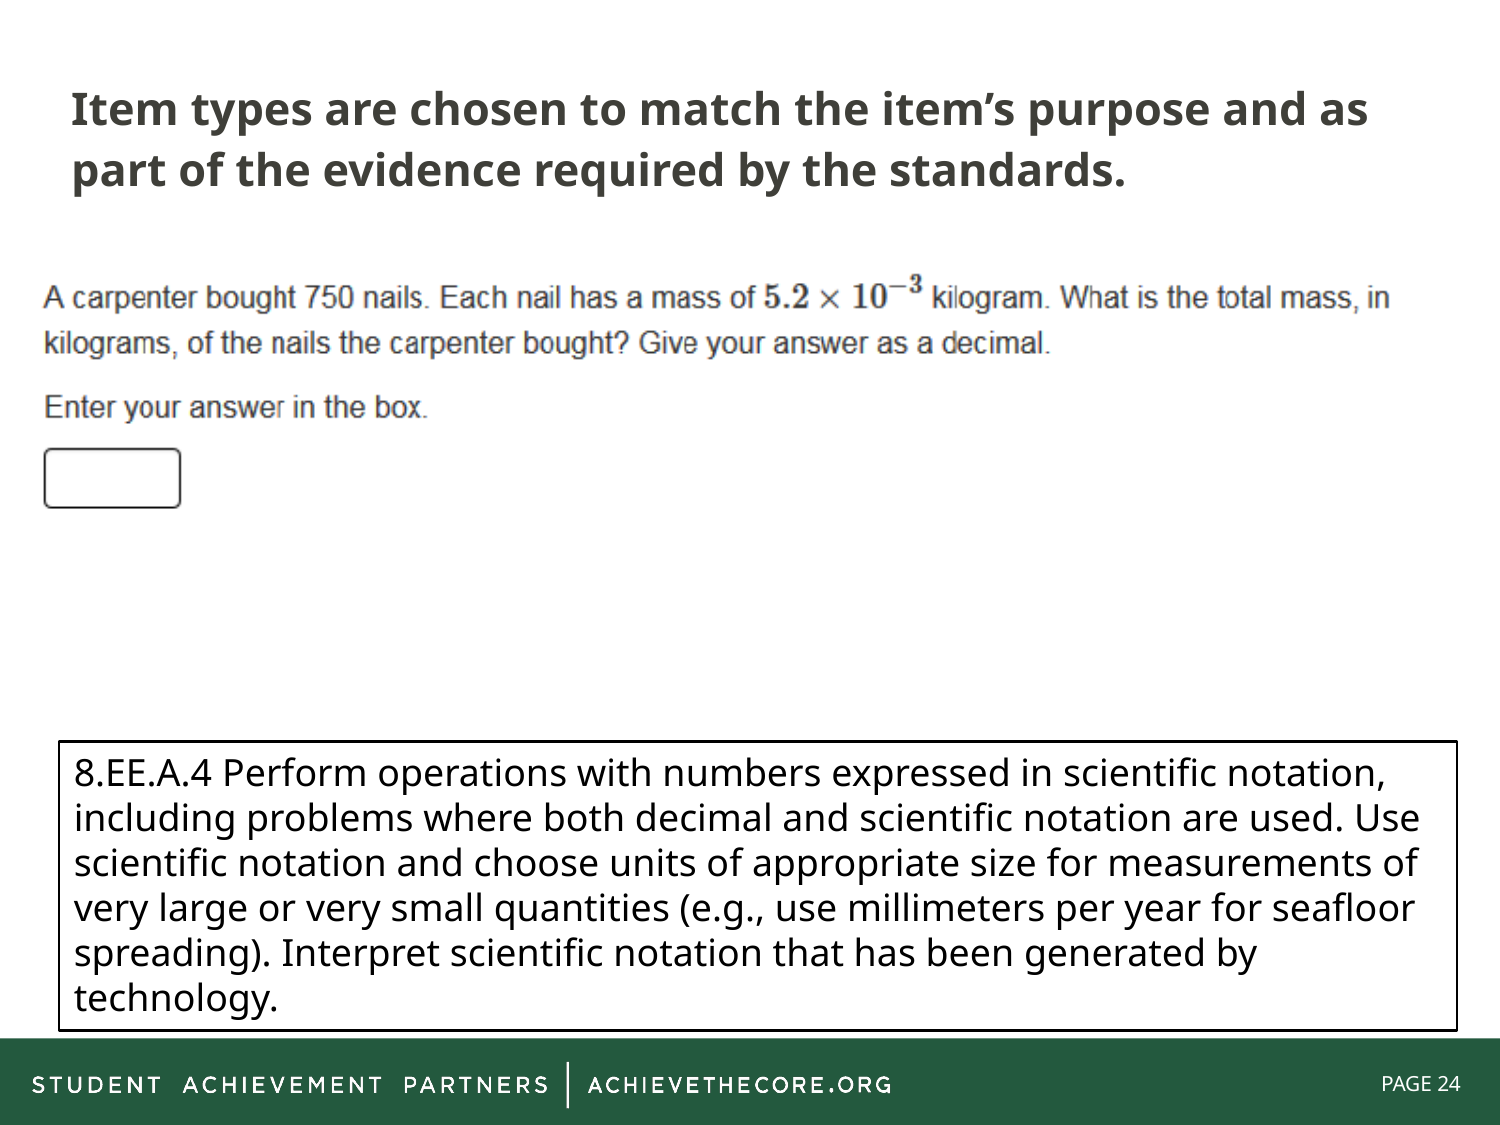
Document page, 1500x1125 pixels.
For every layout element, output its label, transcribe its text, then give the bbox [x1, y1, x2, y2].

picture [12, 1055, 911, 1112]
title Item types are chosen to match the item’s purpose and as part of the evidence required by the standards. [55, 45, 1404, 233]
text_box 8.EE.A.4 Perform operations with numbers expressed in scientific notation, including problems where both decimal and scientific notation are used. Use scientific notation and choose units of appropriate size for measurements of very large or very small quantities (e.g., use millimeters per year for seafloor spreading). Interpret scientific notation that has been generated by technology. [58, 741, 1458, 1031]
picture [33, 265, 1426, 526]
